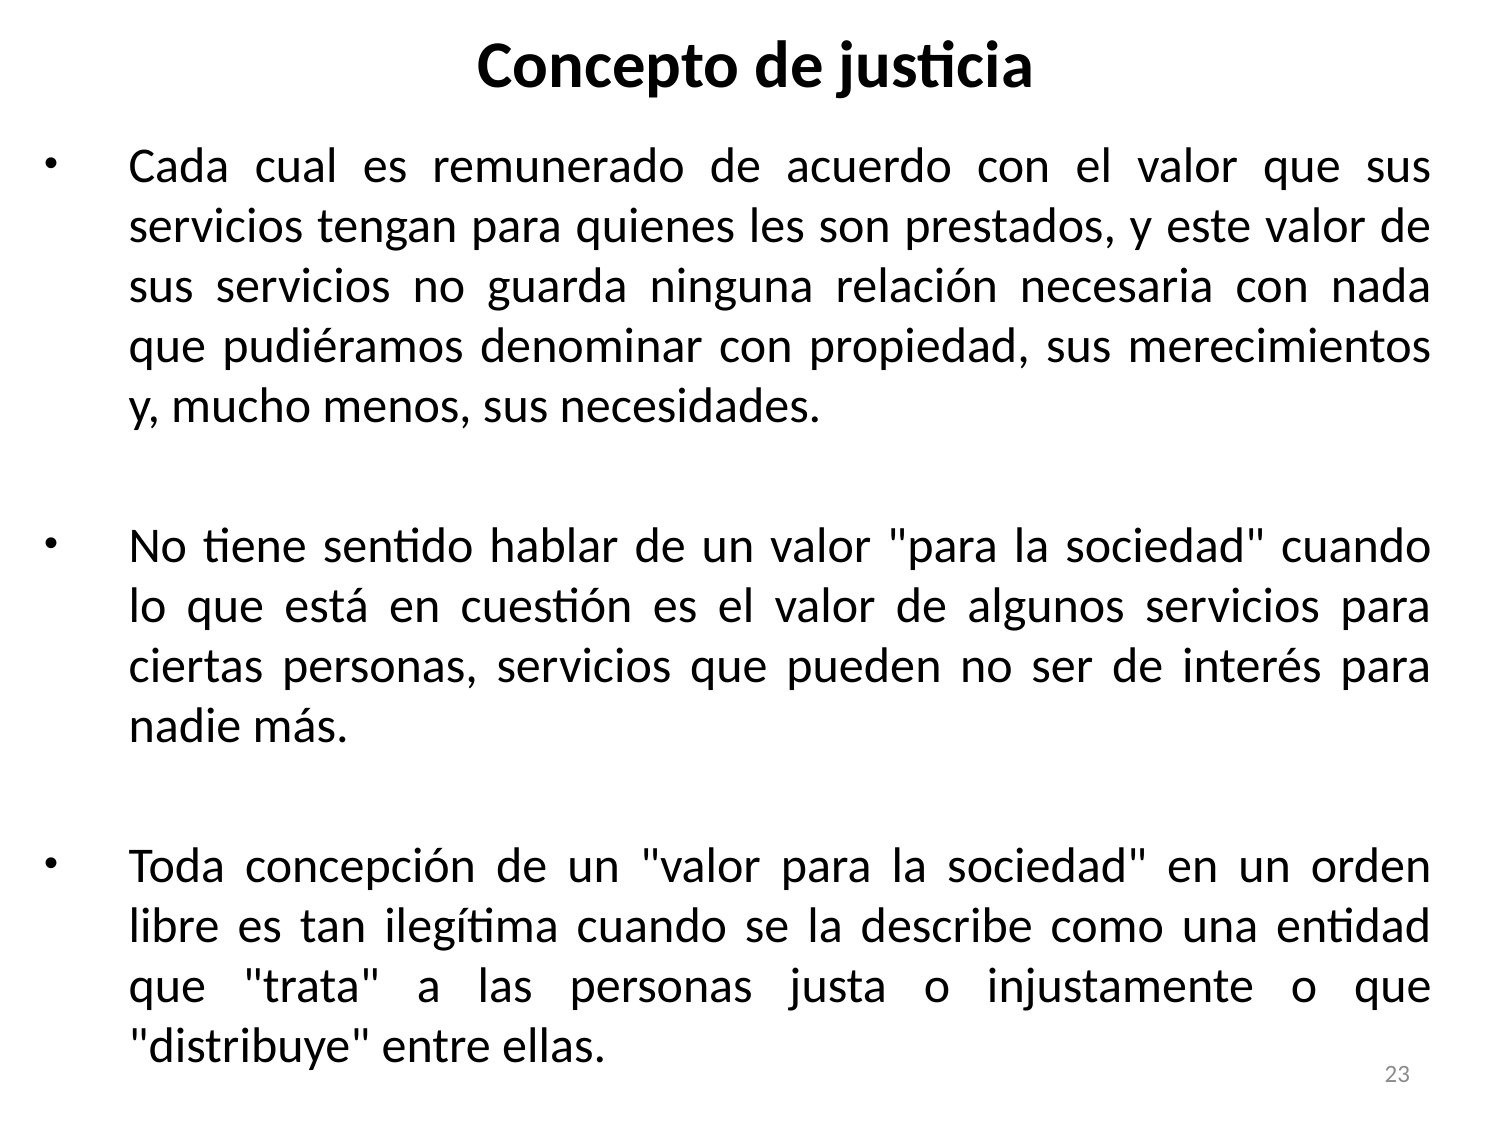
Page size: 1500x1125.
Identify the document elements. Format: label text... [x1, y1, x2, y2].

text_box Cada cual es remunerado de acuerdo con el valor que sus servicios tengan para quienes les son prestados, y este valor de sus servicios no guarda ninguna relación necesaria con nada que pudiéramos denominar con propiedad, sus merecimientos y, mucho menos, sus necesidades. No tiene sentido hablar de un valor "para la sociedad" cuando lo que está en cuestión es el valor de algunos servicios para ciertas personas, servicios que pueden no ser de interés para nadie más. Toda concepción de un "valor para la sociedad" en un orden libre es tan ilegítima cuando se la describe como una entidad que "trata" a las personas justa o injustamente o que "distribuye" entre ellas. [29, 125, 1447, 1094]
slide_number 23 [1074, 1042, 1425, 1103]
title Concepto de justicia [41, 7, 1471, 114]
